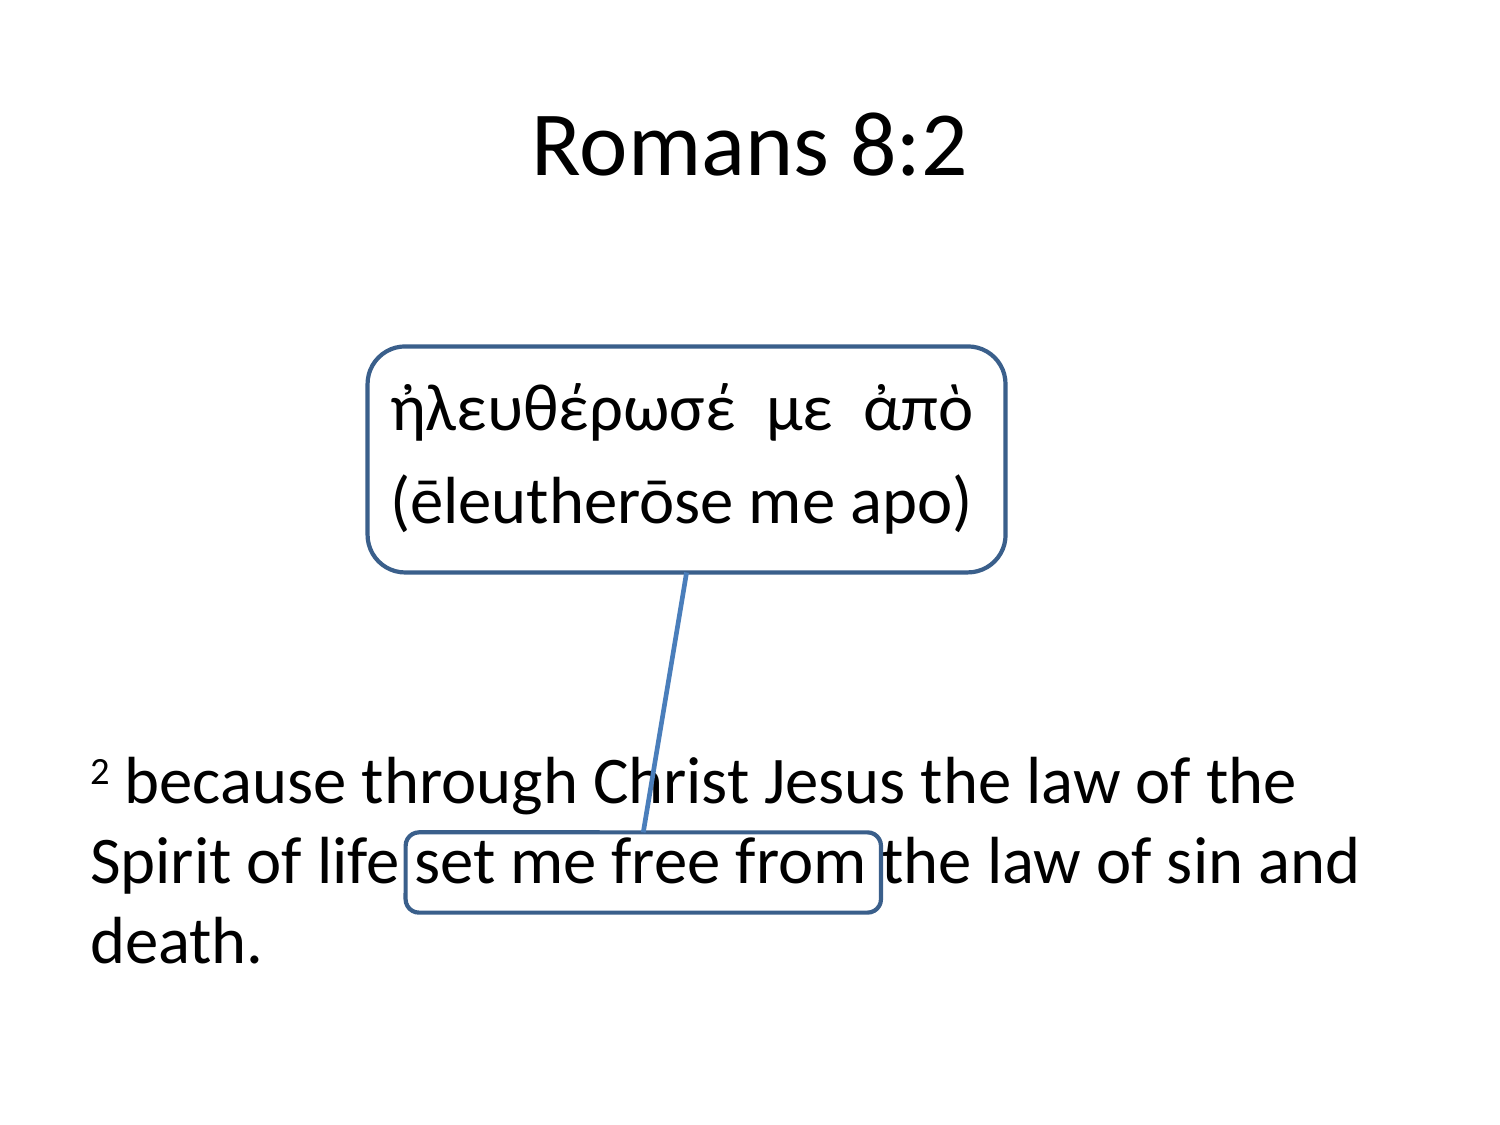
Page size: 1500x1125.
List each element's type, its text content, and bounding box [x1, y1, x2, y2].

text_box [403, 830, 884, 915]
text_box [365, 344, 1008, 575]
title Romans 8:2 [75, 45, 1425, 233]
list ἠλευθέρωσέ με ἀπὸ (ēleutherōse me apo) 2 because through Christ Jesus the law of the Spirit of life set me free from the law of sin and death. [75, 262, 1425, 1005]
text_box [643, 572, 687, 833]
